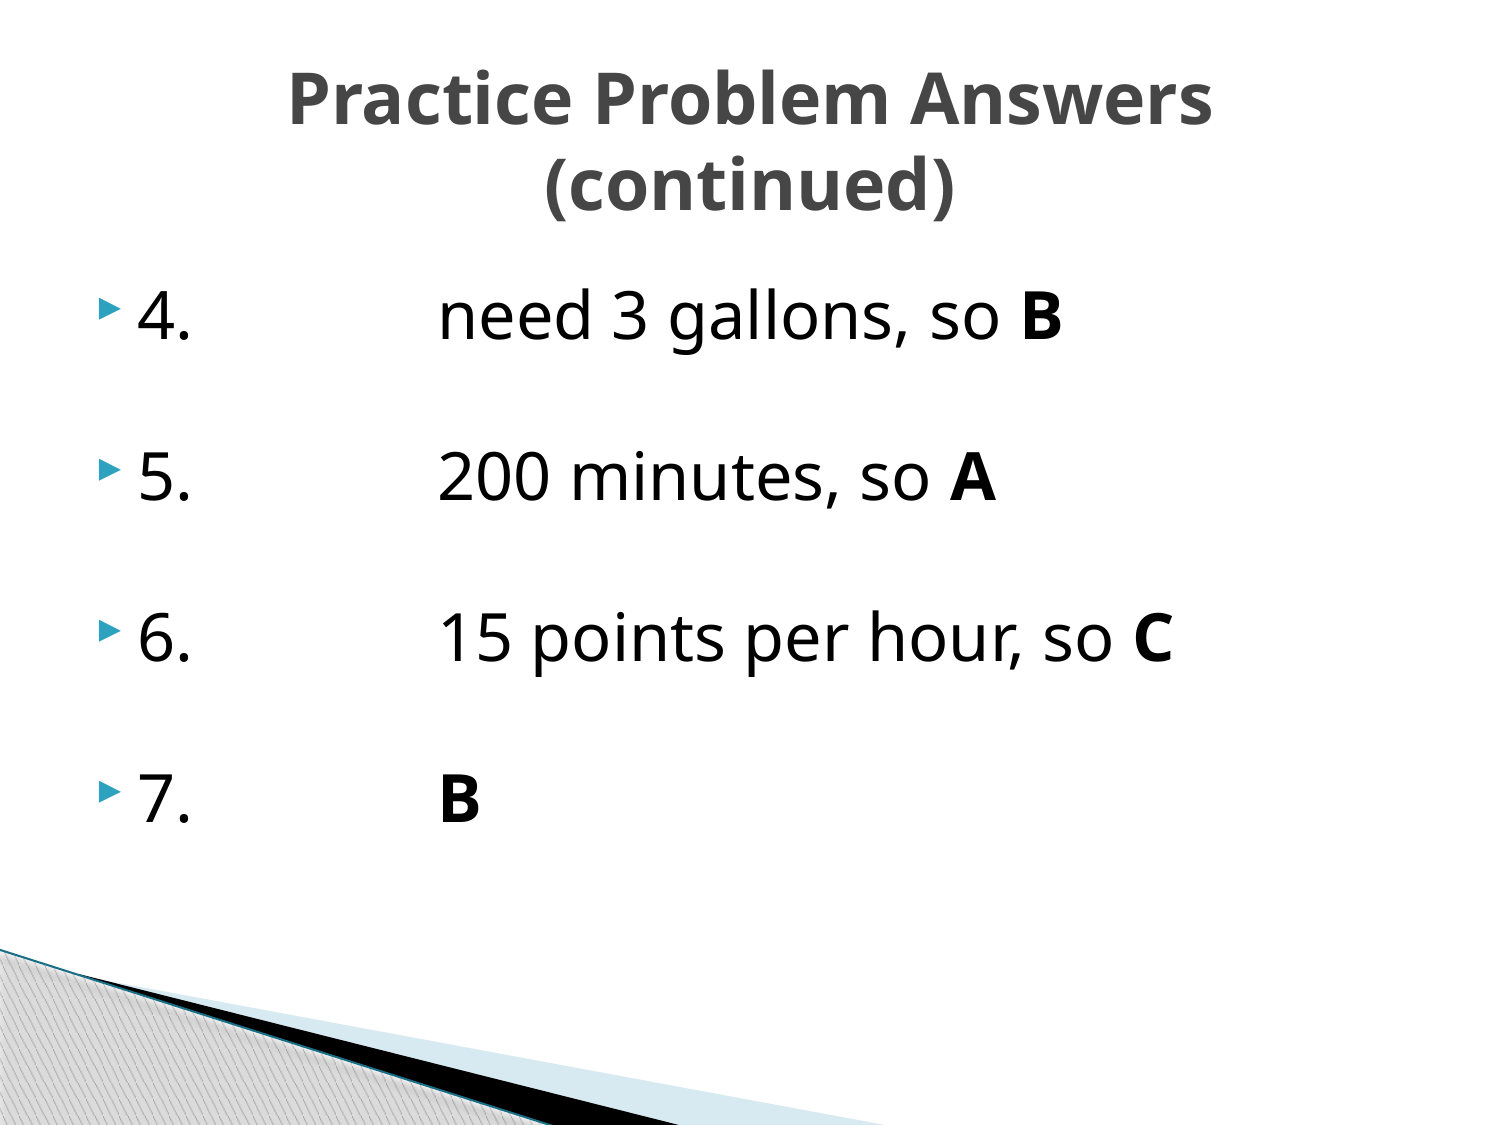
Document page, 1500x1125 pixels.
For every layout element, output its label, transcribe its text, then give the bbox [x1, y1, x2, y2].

list 4. need 3 gallons, so B 5. 200 minutes, so A 6. 15 points per hour, so C 7. B [62, 275, 1450, 931]
title Practice Problem Answers (continued) [75, 45, 1425, 233]
